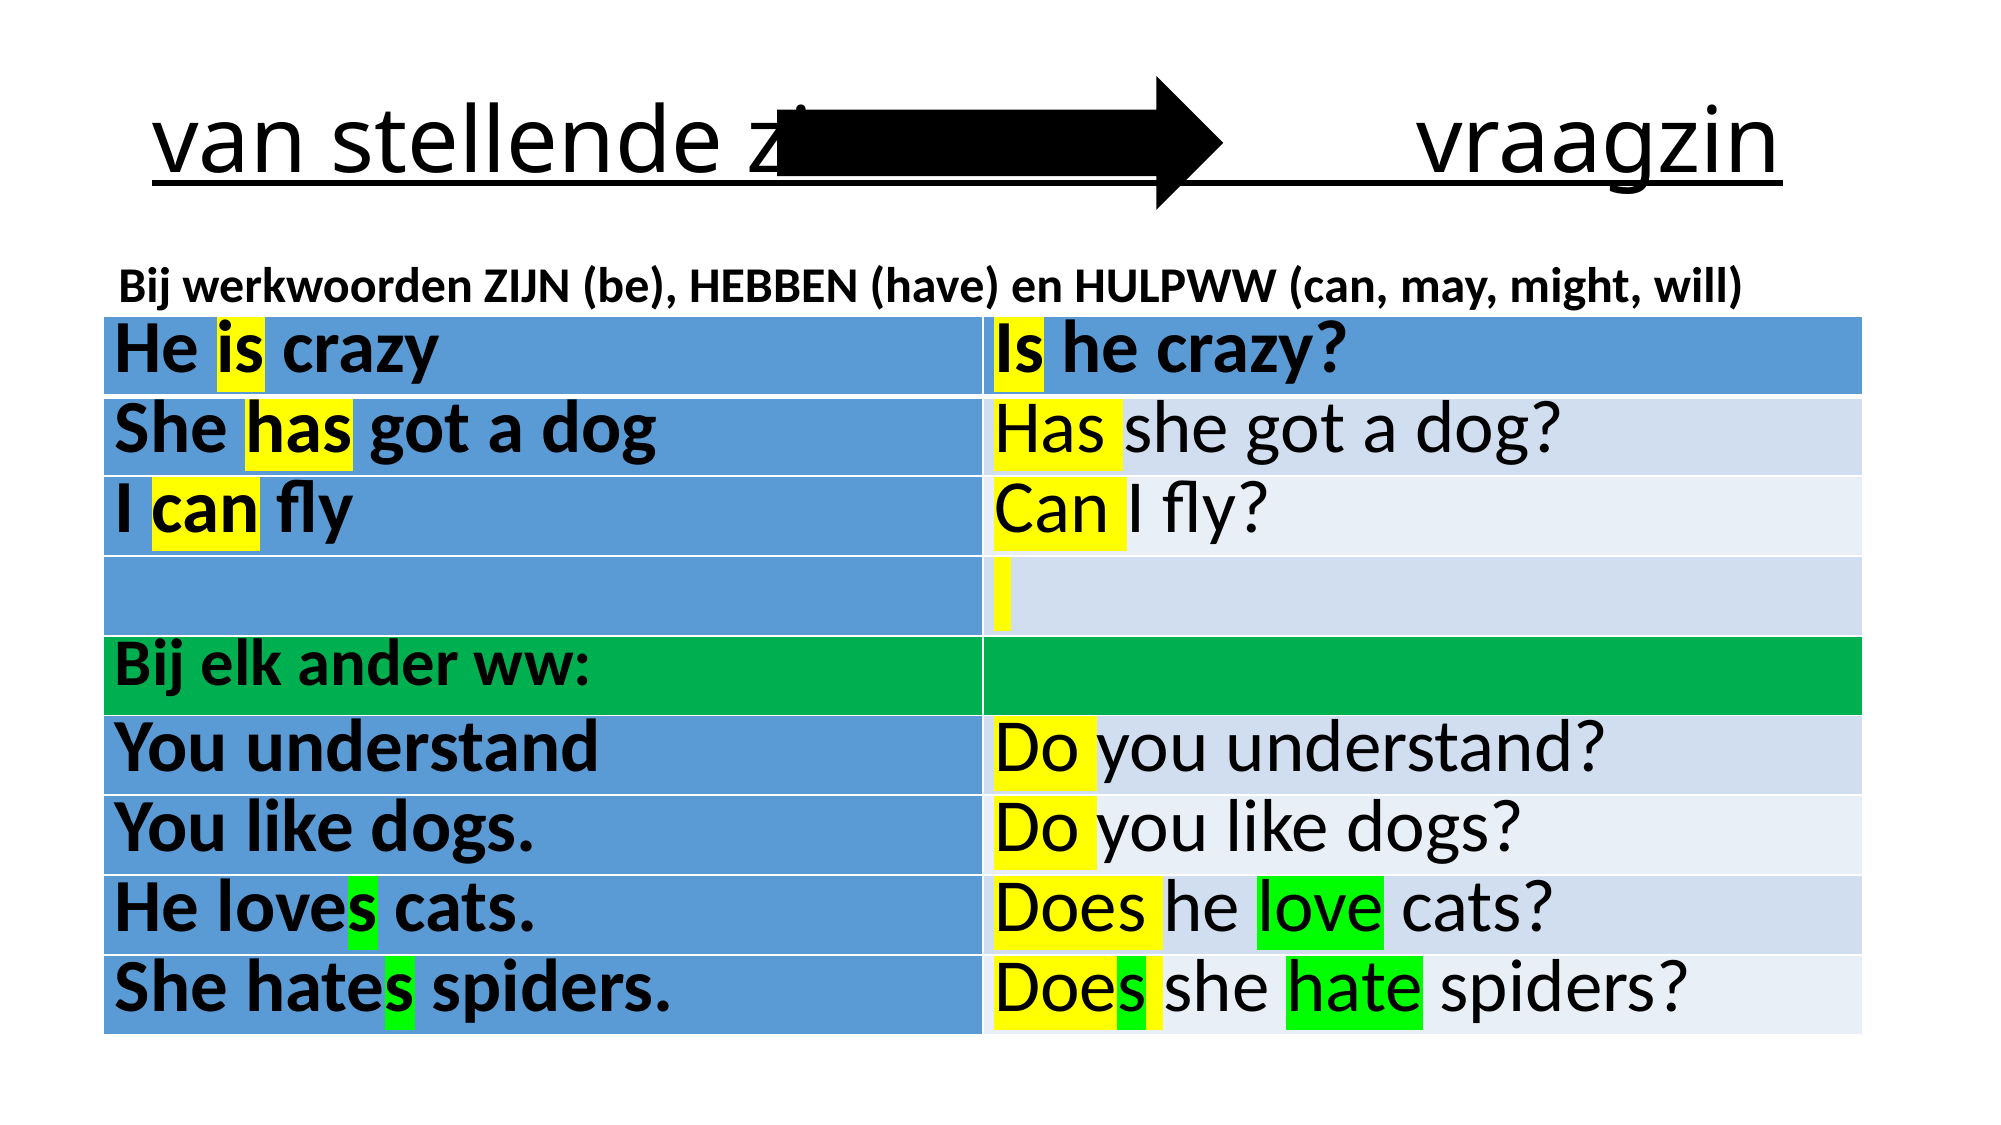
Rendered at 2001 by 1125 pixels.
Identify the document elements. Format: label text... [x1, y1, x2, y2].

table_cell You like dogs. [104, 796, 982, 874]
table_cell Bij elk ander ww: [104, 637, 982, 715]
table_cell Does she hate spiders? [984, 956, 1862, 1034]
table_cell He loves cats. [104, 876, 982, 954]
table_cell [984, 637, 1862, 715]
table_cell She hates spiders. [104, 956, 982, 1034]
table_cell You understand [104, 716, 982, 794]
table_cell Does he love cats? [984, 876, 1862, 954]
table_cell Do you like dogs? [984, 796, 1862, 874]
table_cell [104, 557, 982, 635]
text_box [777, 75, 1224, 210]
title van stellende zin vraagzin [137, 59, 1863, 227]
table_cell [984, 557, 1862, 635]
table_cell I can fly [104, 477, 982, 555]
table_cell Can I fly? [984, 477, 1862, 555]
table_cell Do you understand? [984, 716, 1862, 794]
text_box Bij werkwoorden ZIJN (be), HEBBEN (have) en HULPWW (can, may, might, will) [103, 244, 1863, 320]
table_header Is he crazy? [984, 320, 1862, 394]
table_cell She has got a dog [104, 399, 982, 475]
table_header He is crazy [104, 320, 982, 394]
table_cell Has she got a dog? [984, 399, 1862, 475]
